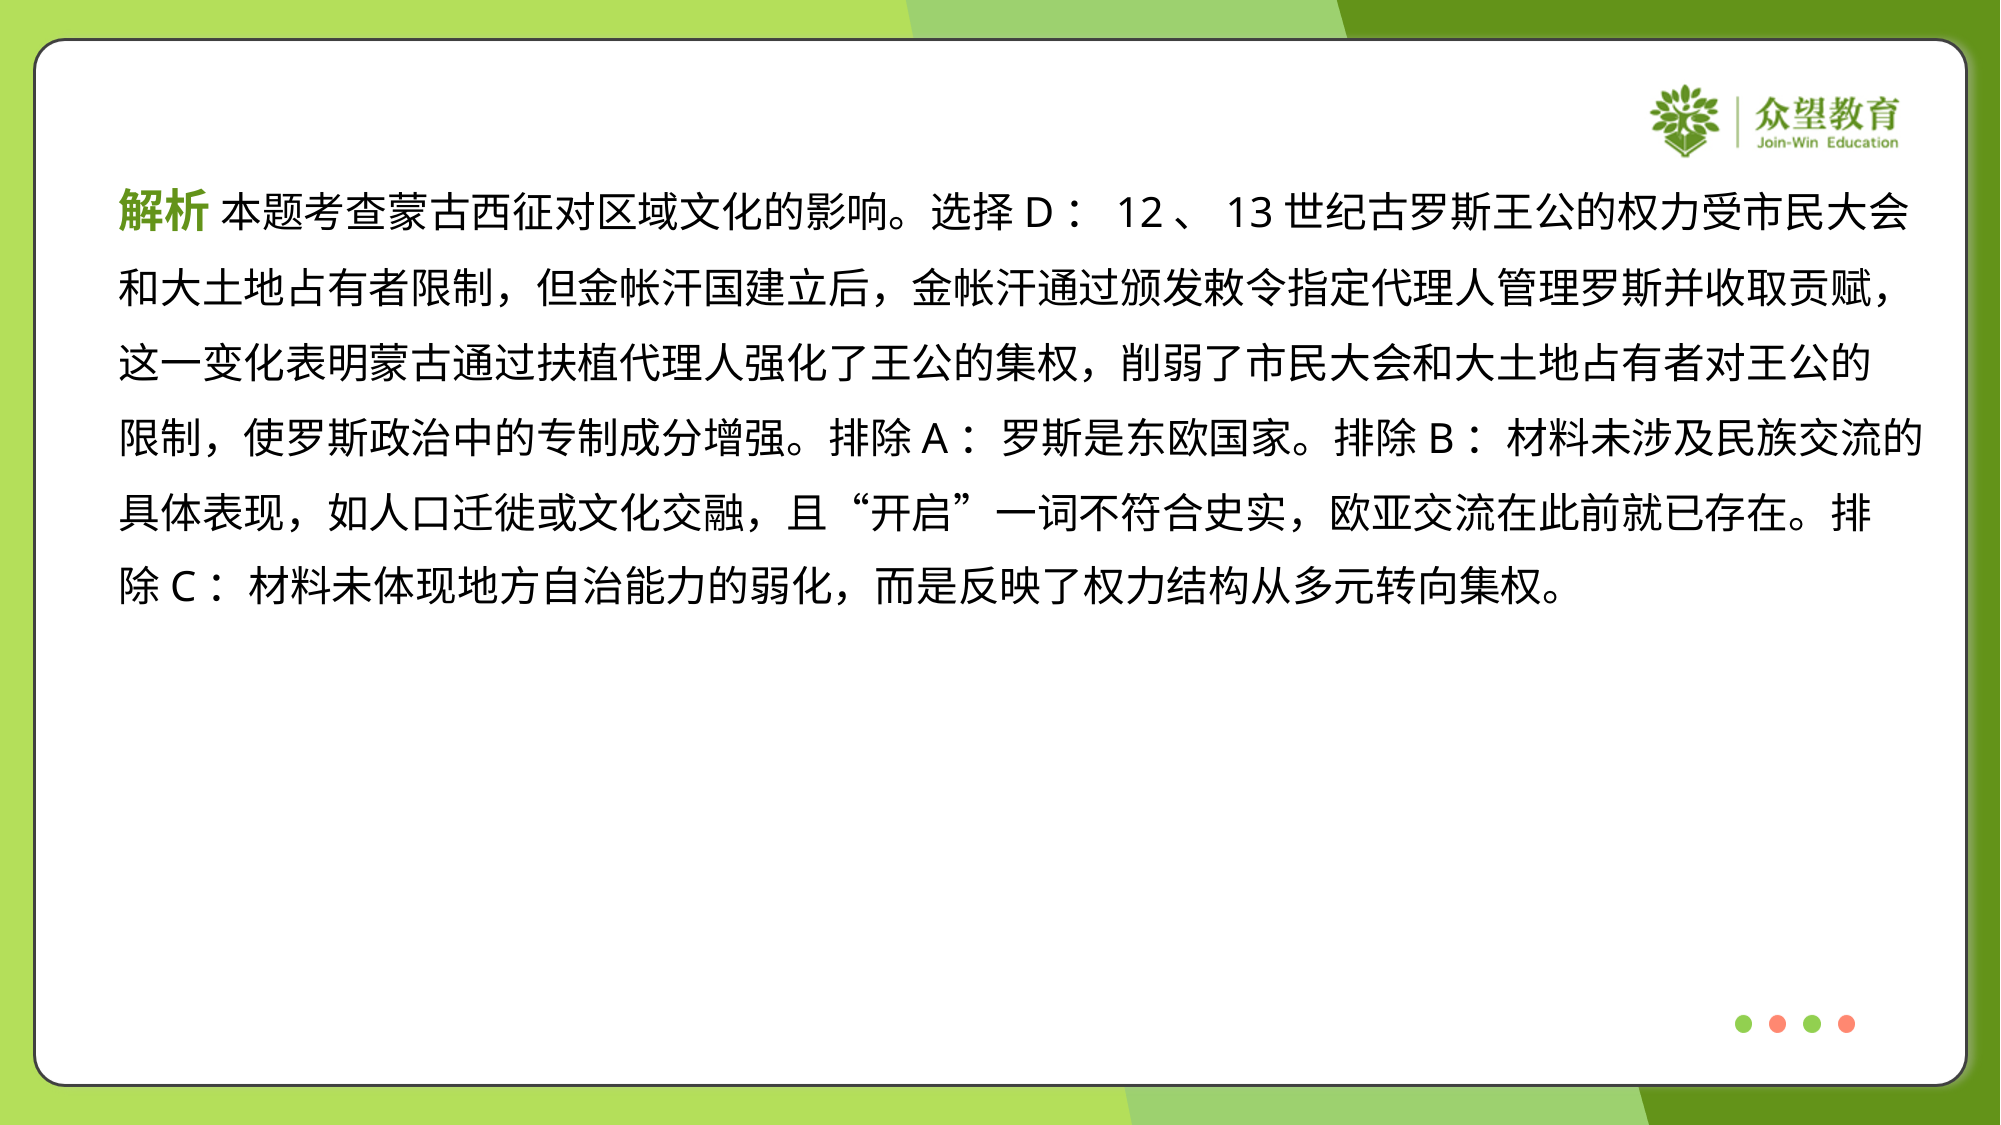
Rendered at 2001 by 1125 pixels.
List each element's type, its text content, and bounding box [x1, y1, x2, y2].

picture [0, 0, 2000, 1125]
text_box 解析 本题考查蒙古西征对区域文化的影响。选择D：12、13世纪古罗斯王公的权力受市民大会 和大土地占有者限制，但金帐汗国建立后，金帐汗通过颁发敕令指定代理人管理罗斯并收取贡赋， 这一变化表明蒙古通过扶植代理人强化了王公的集权，削弱了市民大会和大土地占有者对王公的 限制，使罗斯政治中的专制成分增强。排除A：罗斯是东欧国家。排除B：材料未涉及民族交流的 具体表现，如人口迁徙或文化交融，且“开启”一词不符合史实，欧亚交流在此前就已存在。排 除C：材料未体现地方自治能力的弱化，而是反映了权力结构从多元转向集权。 [118, 159, 1883, 602]
